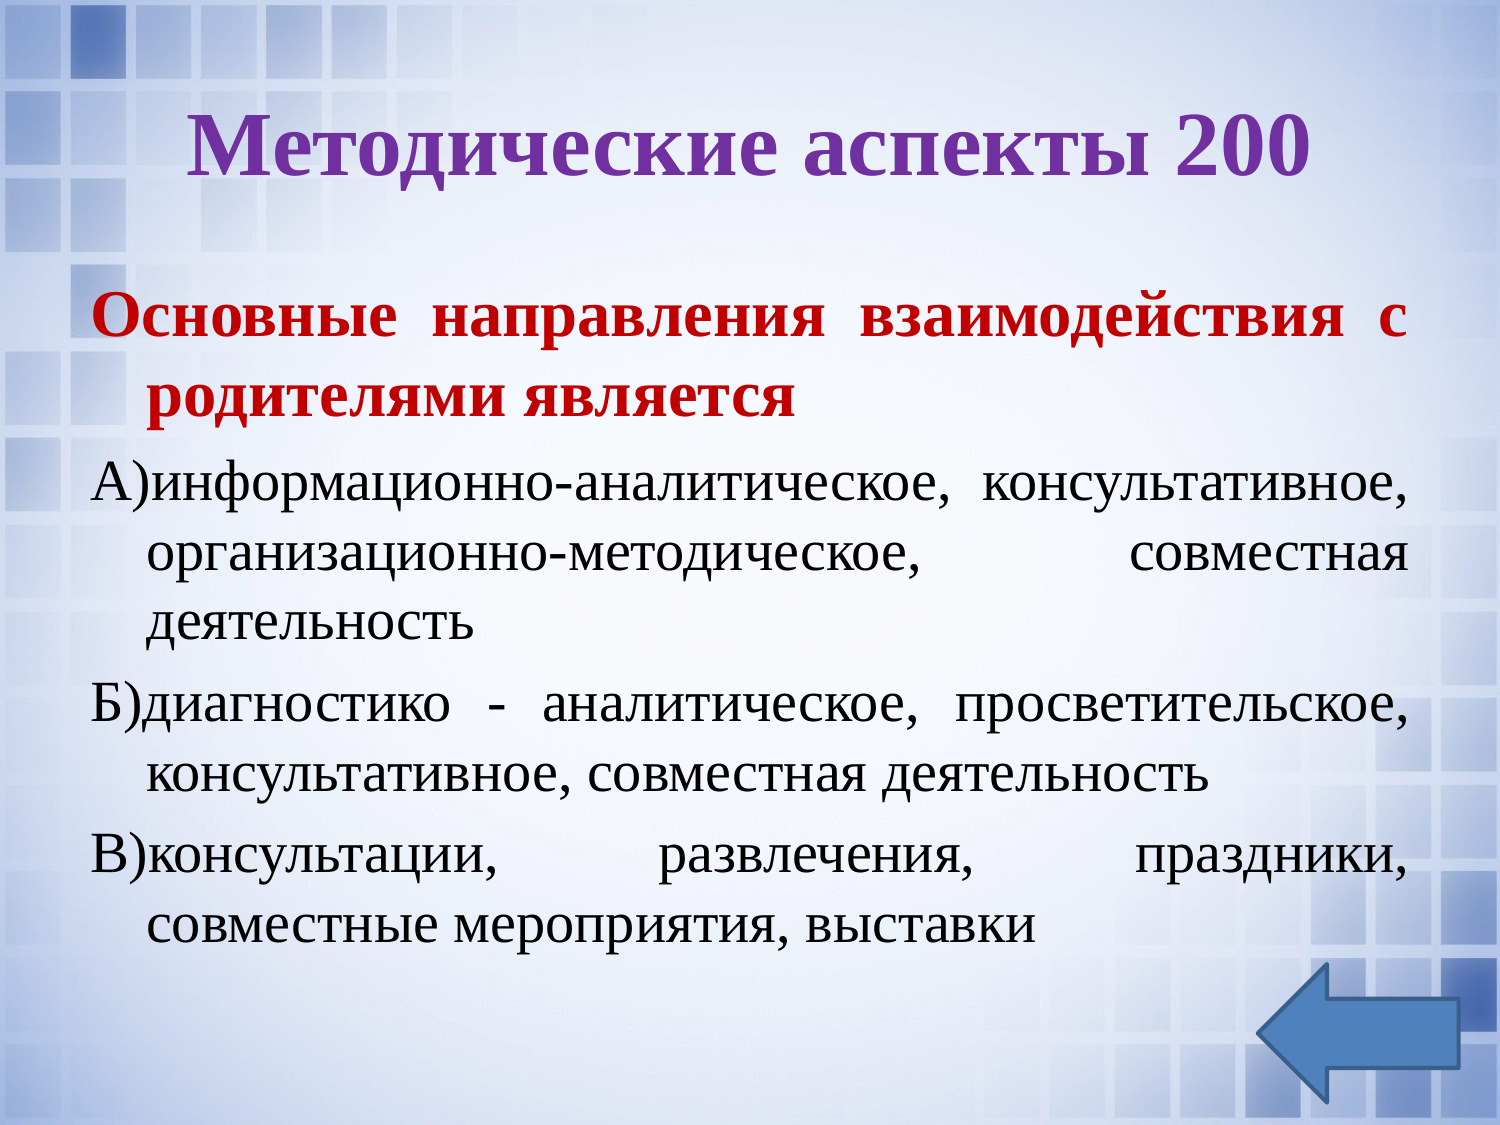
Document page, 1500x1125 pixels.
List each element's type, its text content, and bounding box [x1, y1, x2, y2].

list Основные направления взаимодействия с родителями является А)информационно-аналитическое, консультативное, организационно-методическое, совместная деятельность Б)диагностико - аналитическое, просветительское, консультативное, совместная деятельность В)консультации, развлечения, праздники, совместные мероприятия, выставки [75, 262, 1425, 1005]
picture [0, 0, 1500, 1125]
text_box [1255, 962, 1461, 1105]
title Методические аспекты 200 [75, 45, 1425, 233]
